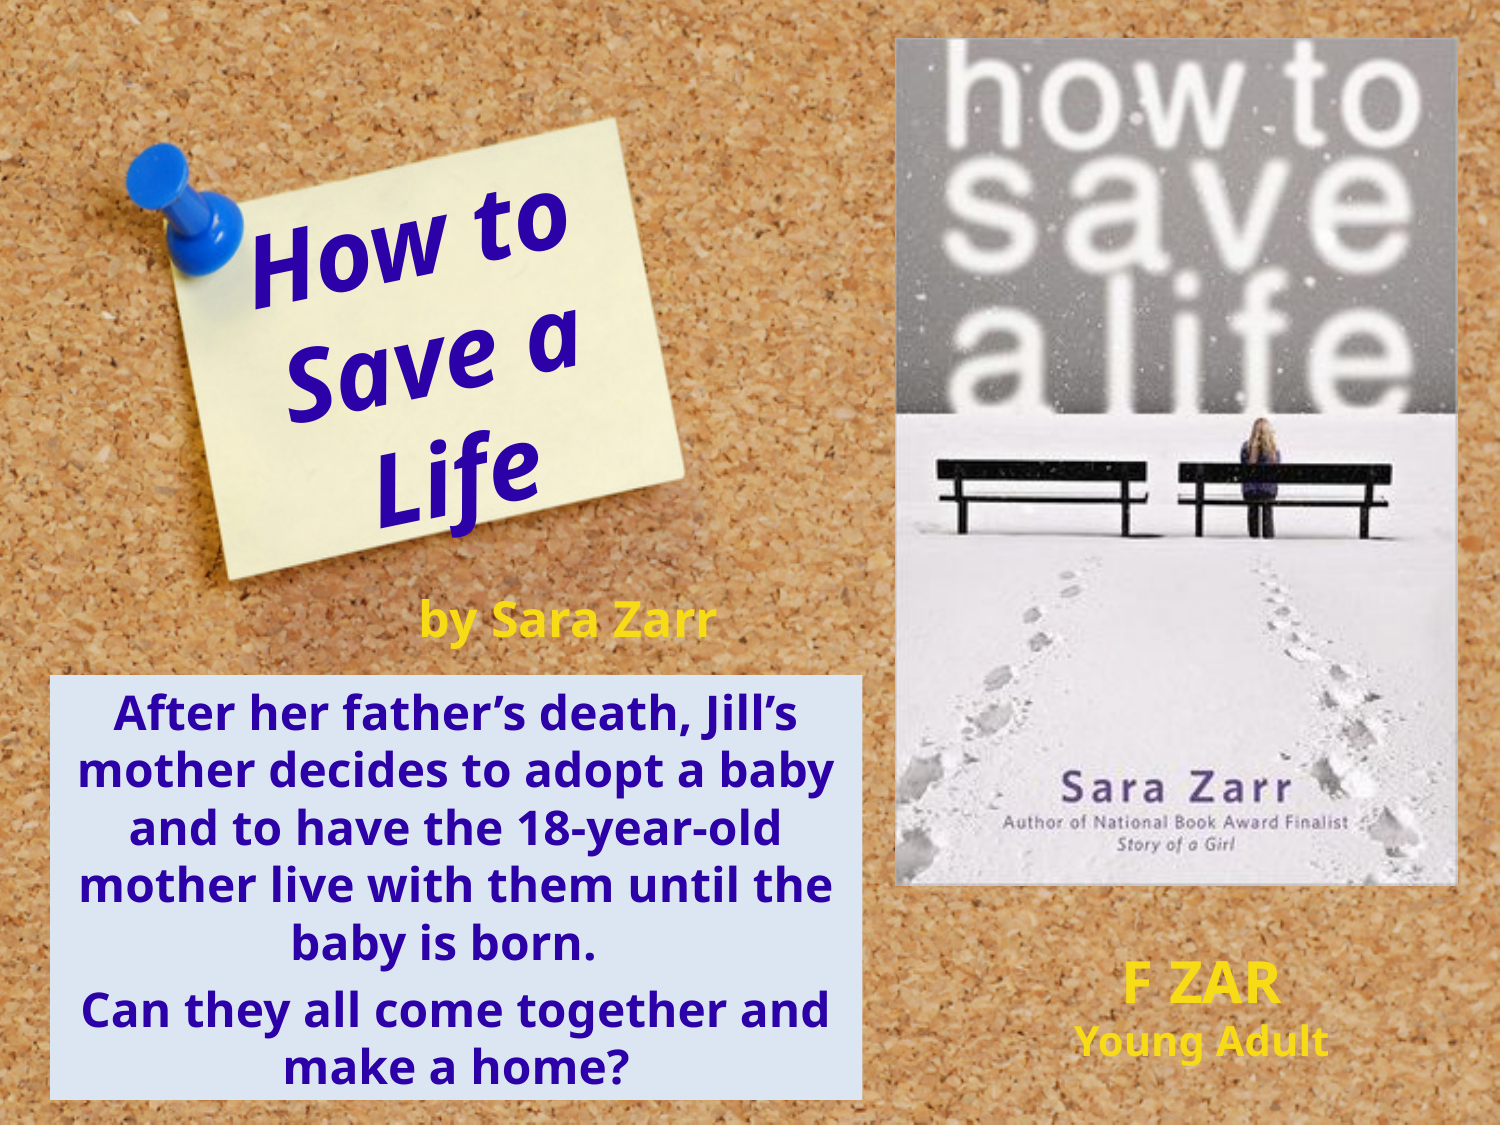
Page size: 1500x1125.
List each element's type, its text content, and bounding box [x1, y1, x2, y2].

title How to Save a Life [174, 162, 688, 548]
list After her father’s death, Jill’s mother decides to adopt a baby and to have the 18-year-old mother live with them until the baby is born. Can they all come together and make a home? [50, 675, 863, 1100]
text_box by Sara Zarr [249, 580, 888, 655]
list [895, 38, 1458, 887]
text_box F ZAR Young Adult [1032, 937, 1371, 1073]
picture [0, 0, 1500, 1125]
